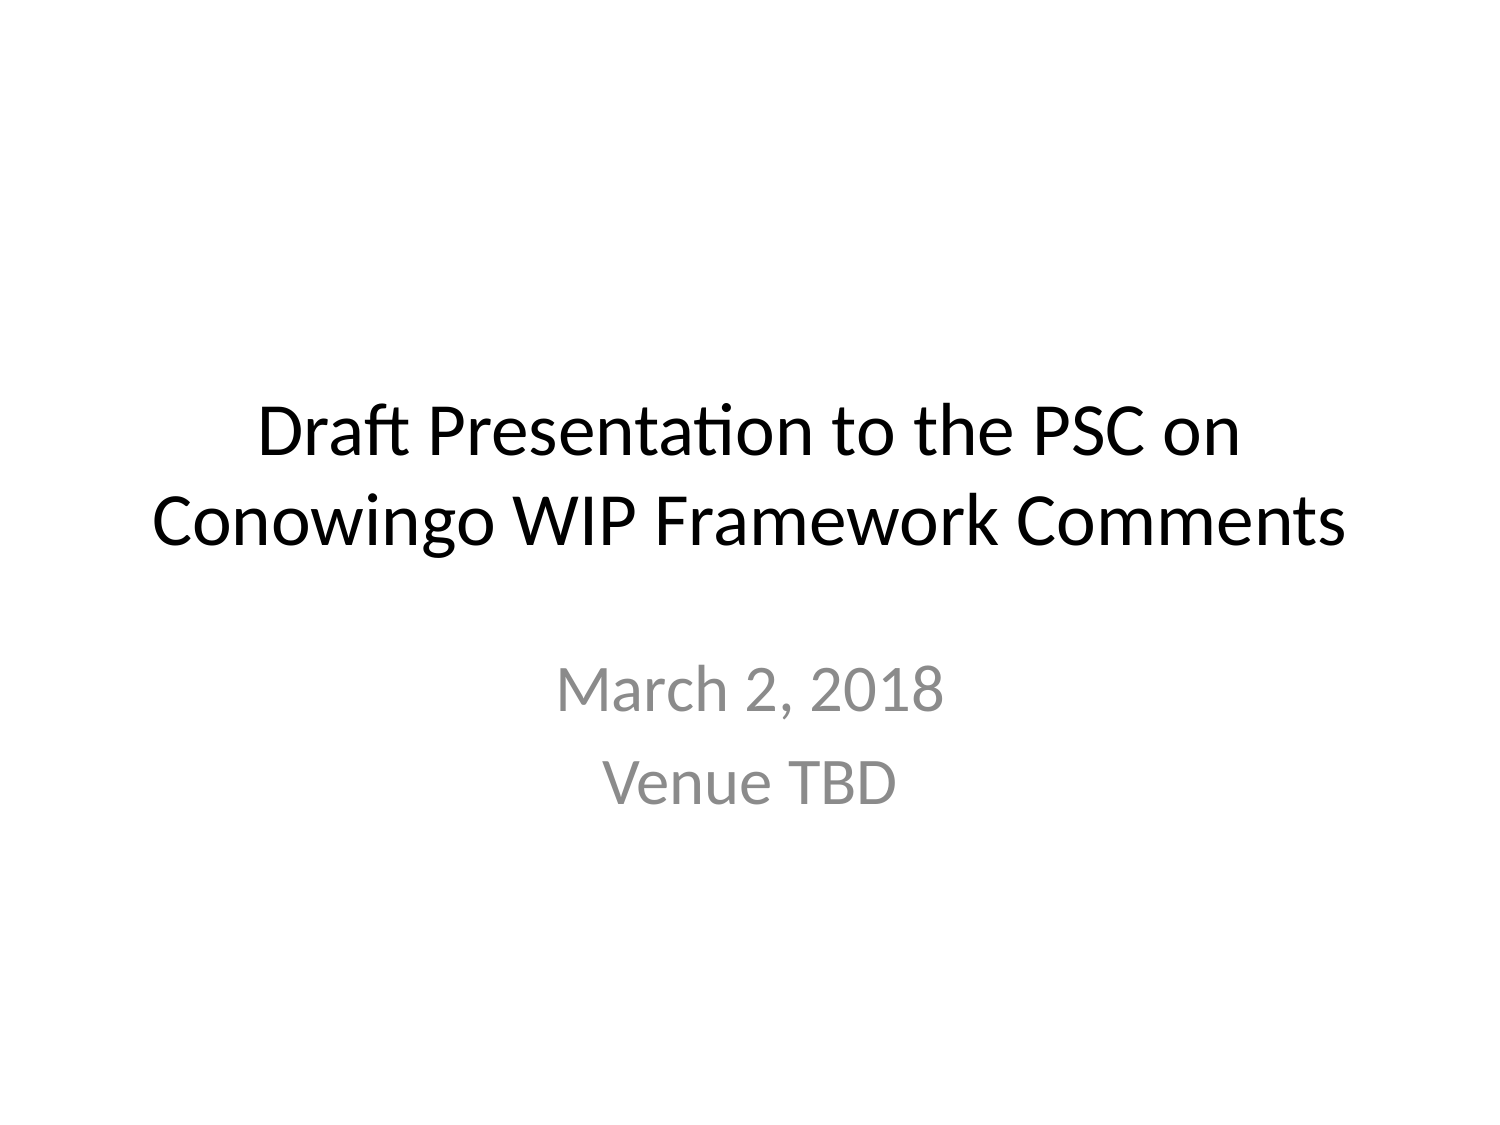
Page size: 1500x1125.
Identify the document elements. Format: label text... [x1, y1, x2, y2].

title Draft Presentation to the PSC on Conowingo WIP Framework Comments [112, 349, 1388, 591]
subtitle March 2, 2018 Venue TBD [225, 637, 1275, 925]
